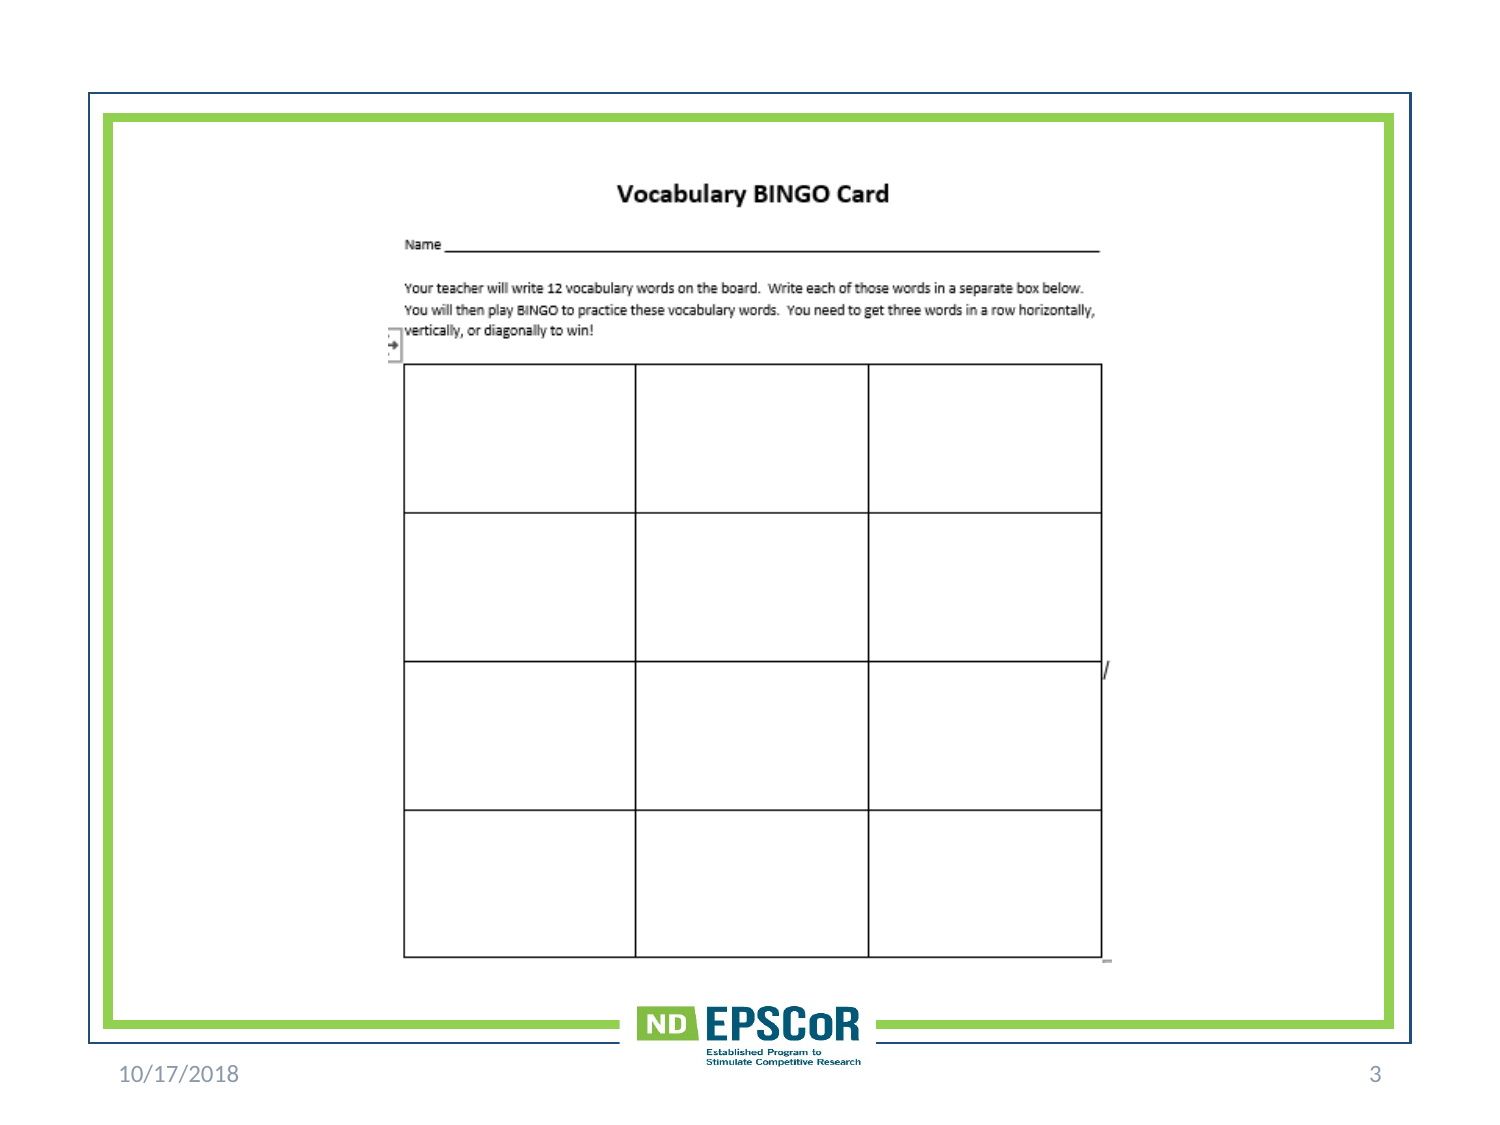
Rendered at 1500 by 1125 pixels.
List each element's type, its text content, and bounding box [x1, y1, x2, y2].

slide_number 3 [1059, 1042, 1397, 1103]
picture [388, 162, 1112, 963]
picture [619, 1003, 876, 1068]
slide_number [103, 1042, 441, 1103]
